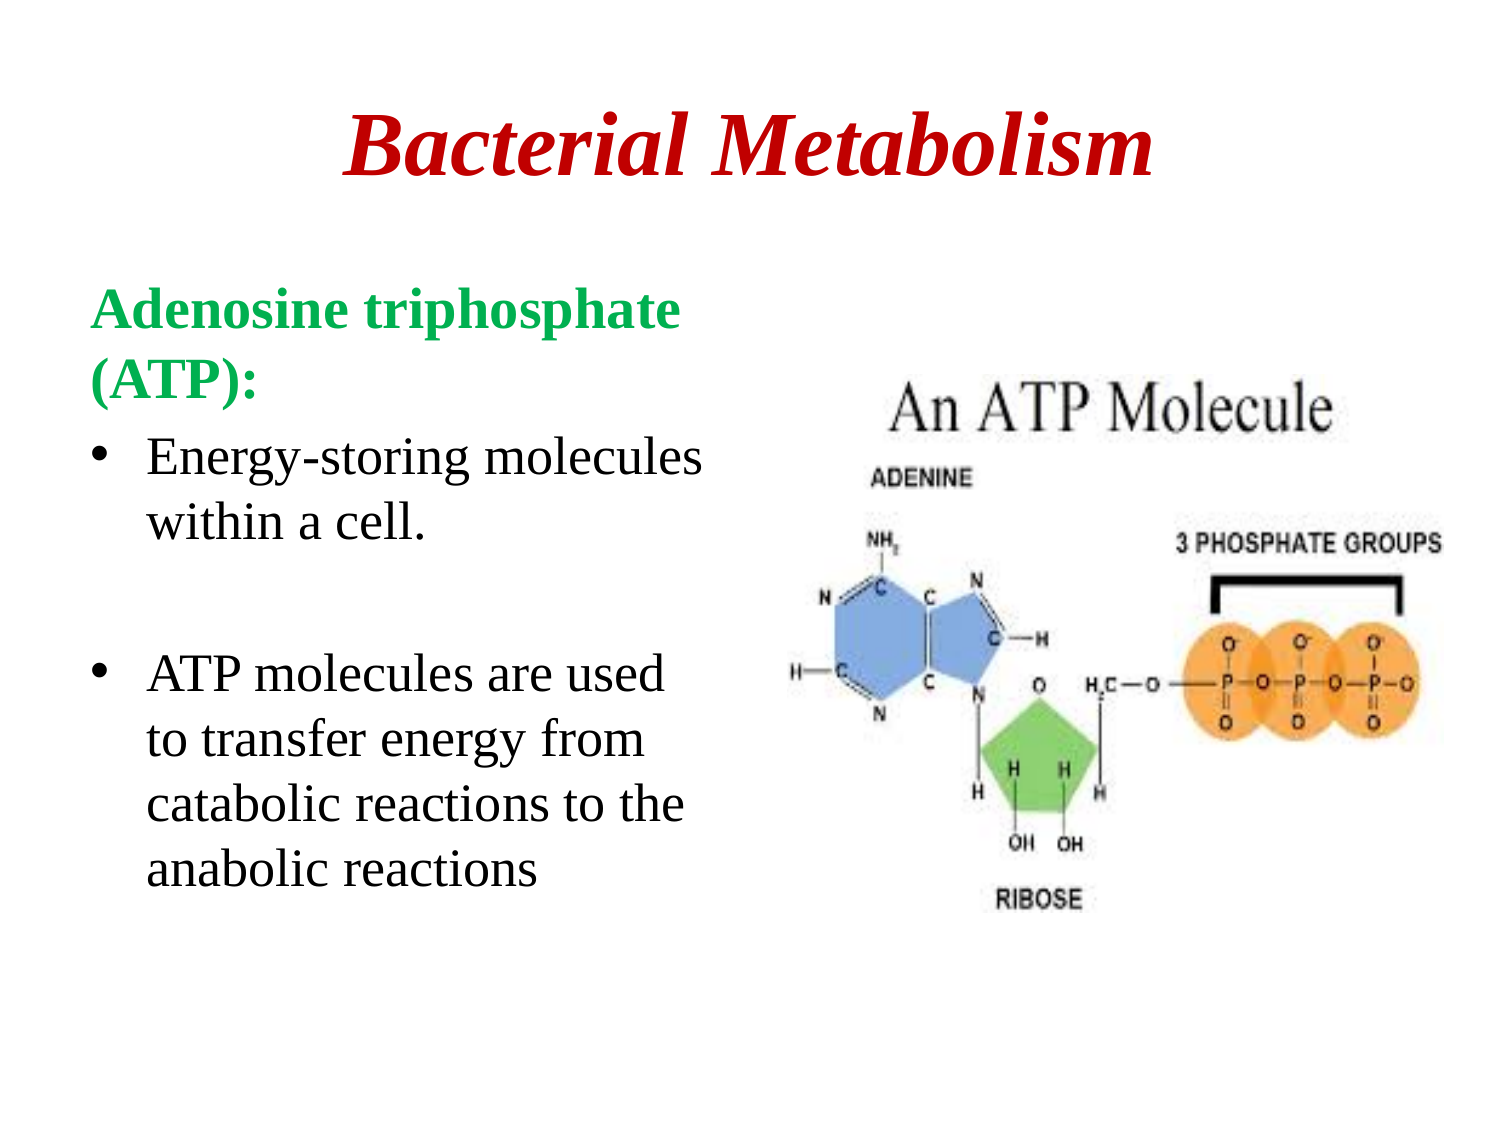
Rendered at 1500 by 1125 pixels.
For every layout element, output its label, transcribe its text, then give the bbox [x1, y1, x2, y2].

title Bacterial Metabolism [75, 45, 1425, 233]
list Adenosine triphosphate (ATP): Energy-storing molecules within a cell. ATP molecules are used to transfer energy from catabolic reactions to the anabolic reactions [75, 262, 738, 1005]
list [787, 374, 1444, 913]
